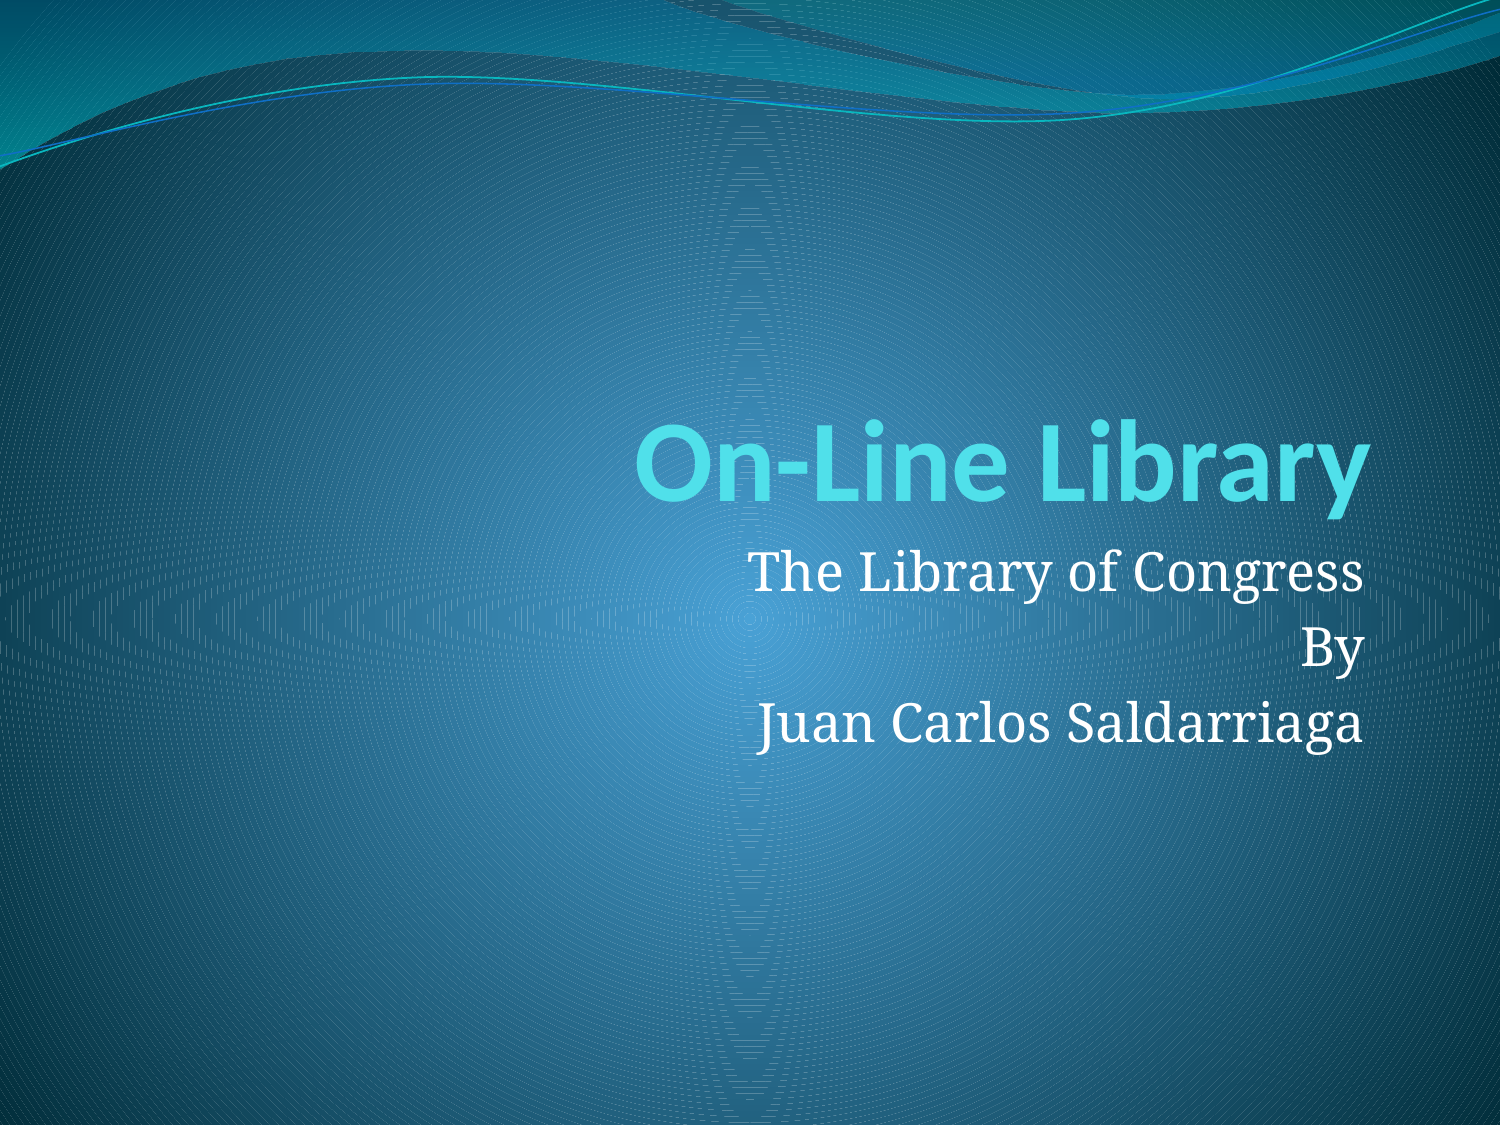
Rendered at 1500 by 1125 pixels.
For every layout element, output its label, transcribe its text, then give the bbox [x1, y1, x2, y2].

title On-Line Library [87, 224, 1376, 525]
subtitle The Library of Congress By Juan Carlos Saldarriaga [87, 529, 1376, 818]
